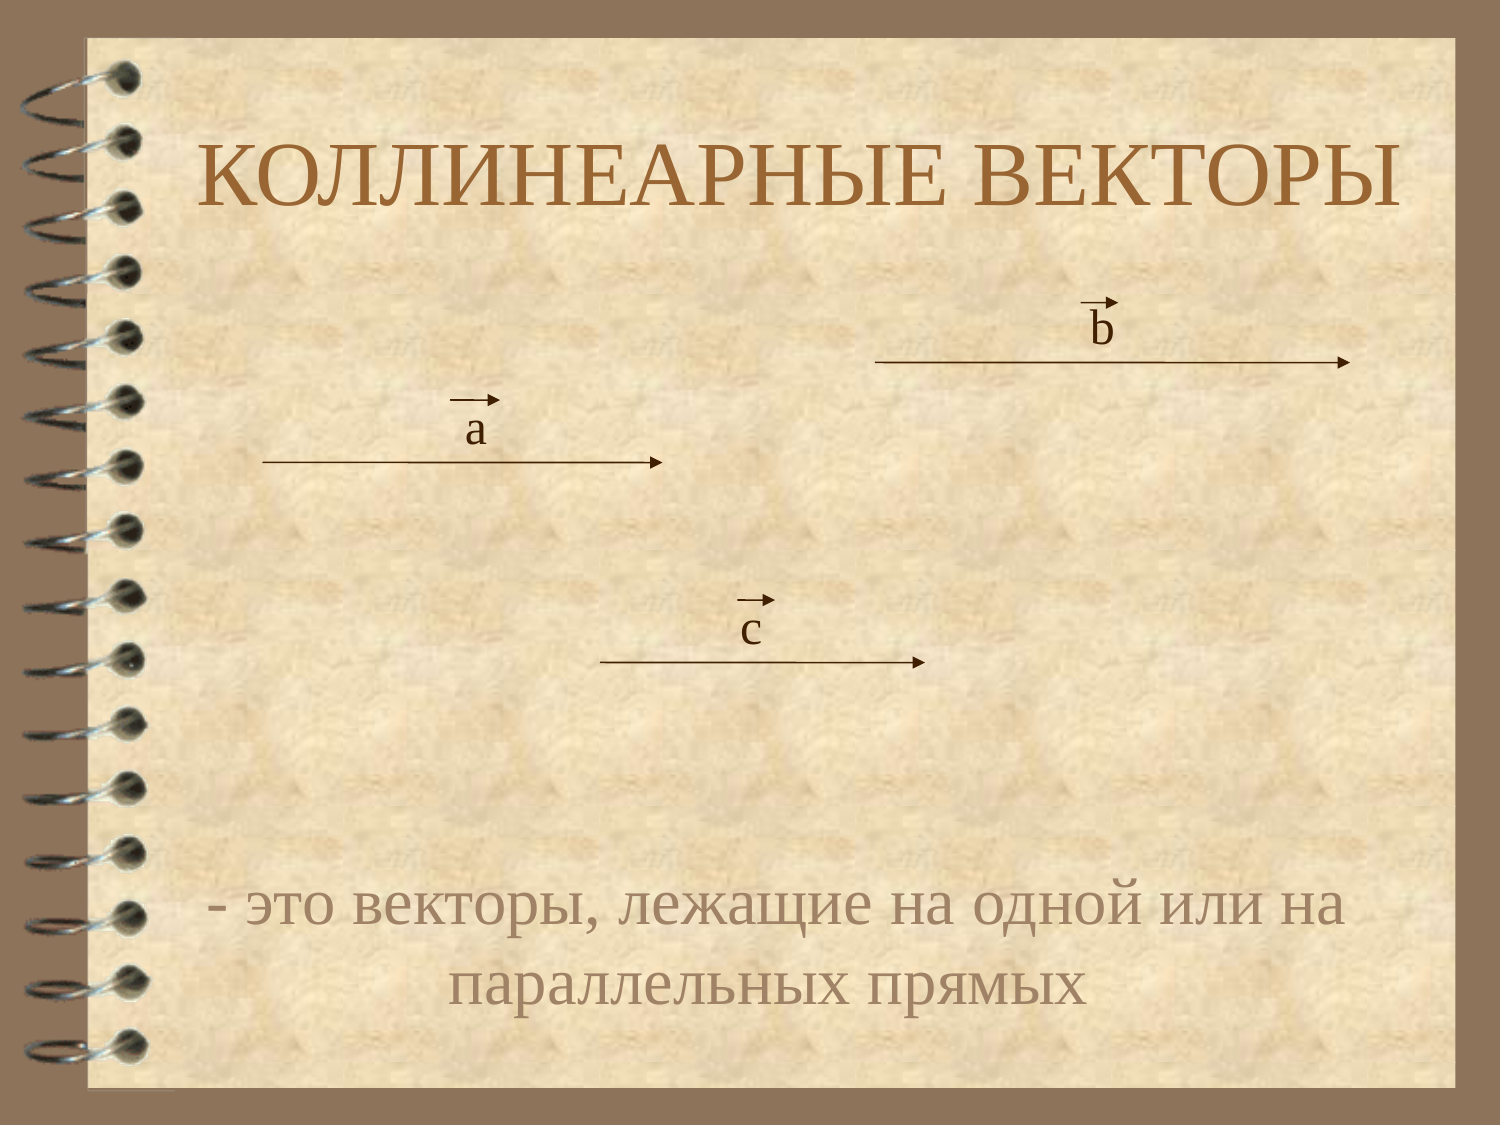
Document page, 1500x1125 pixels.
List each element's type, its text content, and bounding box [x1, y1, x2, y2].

text_box [1080, 296, 1119, 309]
text_box [778, 656, 925, 669]
text_box а [450, 387, 503, 463]
subtitle - это векторы, лежащие на одной или на параллельных прямых [124, 849, 1413, 1038]
picture [0, 0, 1456, 1125]
text_box [737, 593, 775, 607]
text_box c [725, 587, 778, 663]
text_box [503, 456, 663, 469]
text_box [1130, 356, 1351, 369]
text_box b [1075, 287, 1130, 363]
text_box [449, 393, 500, 407]
title КОЛЛИНЕАРНЫЕ ВЕКТОРЫ [162, 74, 1438, 263]
